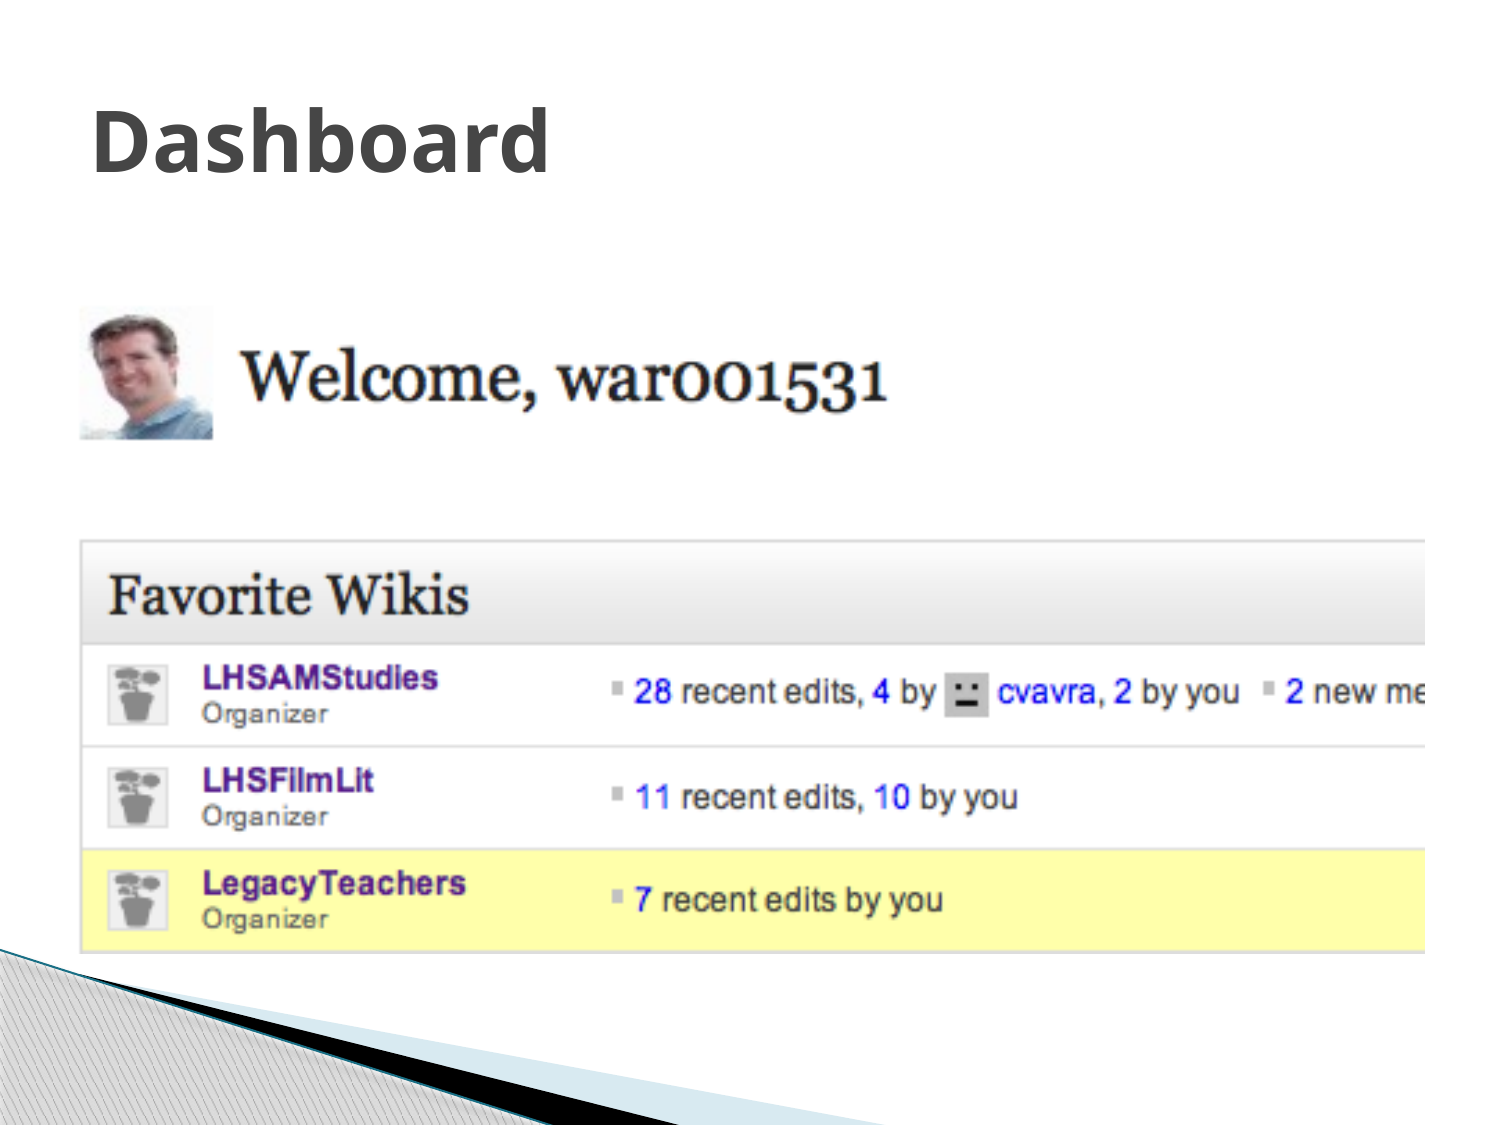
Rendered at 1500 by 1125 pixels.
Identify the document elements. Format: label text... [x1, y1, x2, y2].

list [74, 242, 1426, 986]
title Dashboard [75, 45, 1425, 233]
